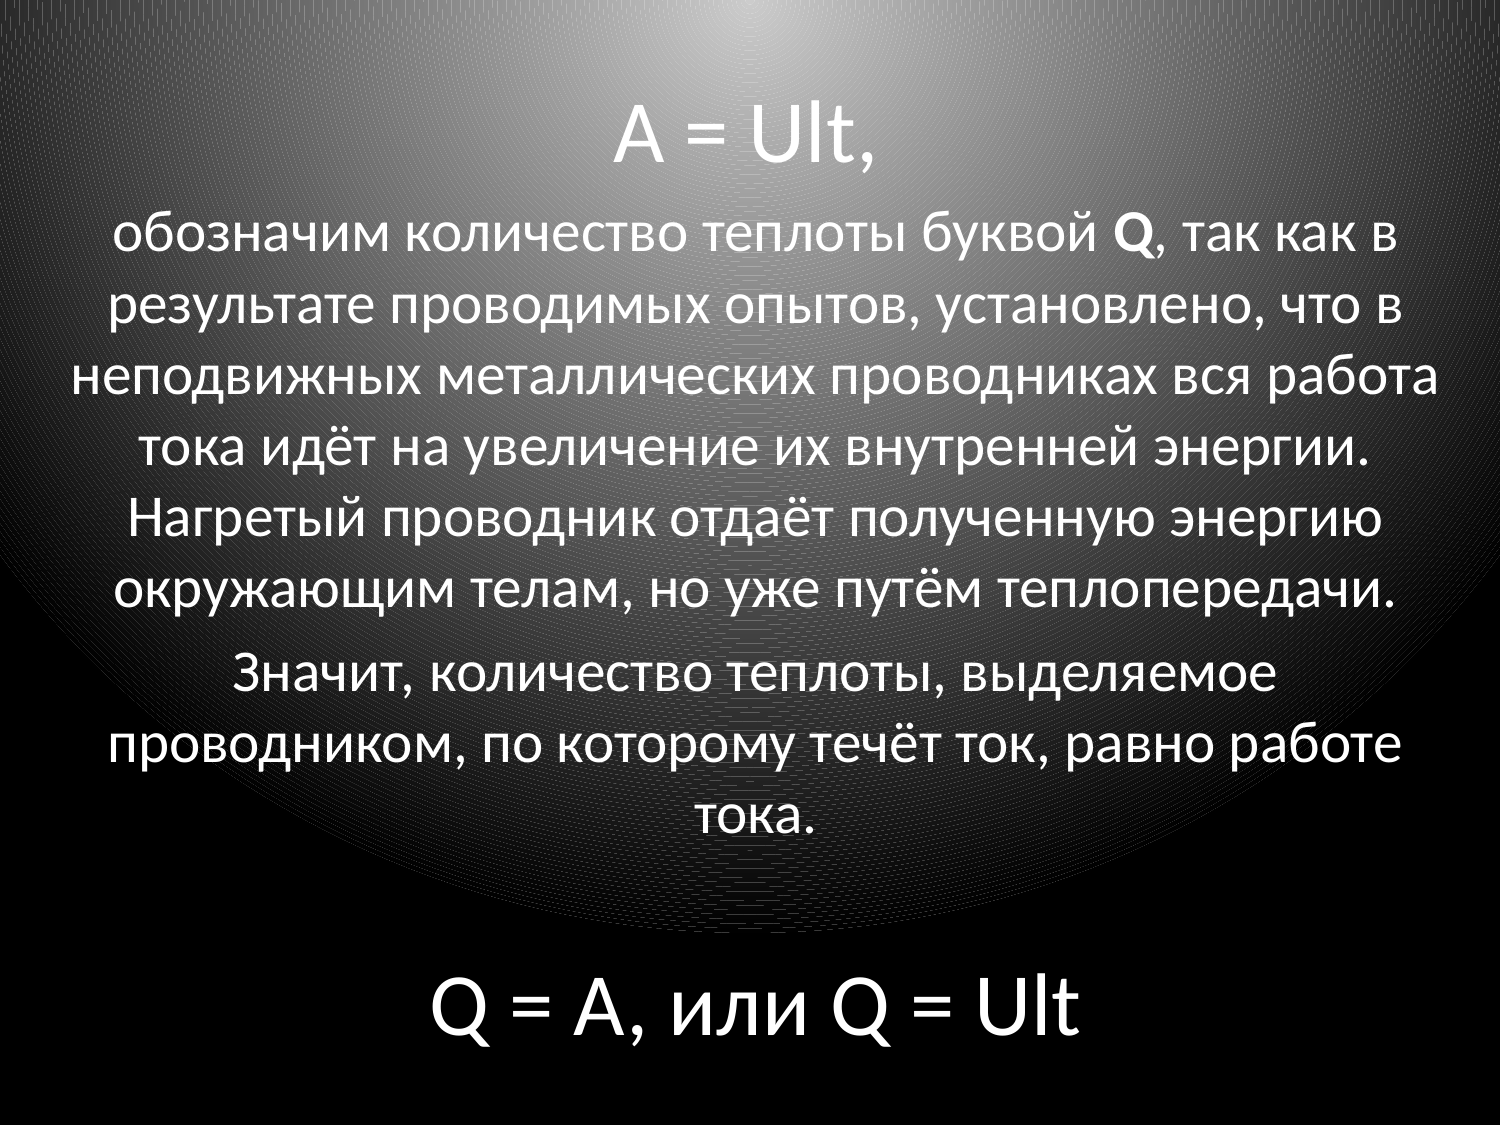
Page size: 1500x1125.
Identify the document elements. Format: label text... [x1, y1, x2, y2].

list А = Ult, обозначим количество теплоты буквой Q, так как в результате проводимых опытов, установлено, что в неподвижных металлических проводниках вся работа тока идёт на увеличение их внутренней энергии. Нагретый проводник отдаёт полученную энергию окружающим телам, но уже путём теплопередачи. Значит, количество теплоты, выделяемое проводником, по которому течёт ток, равно работе тока. Q = A, или Q = Ult [53, 66, 1459, 1094]
